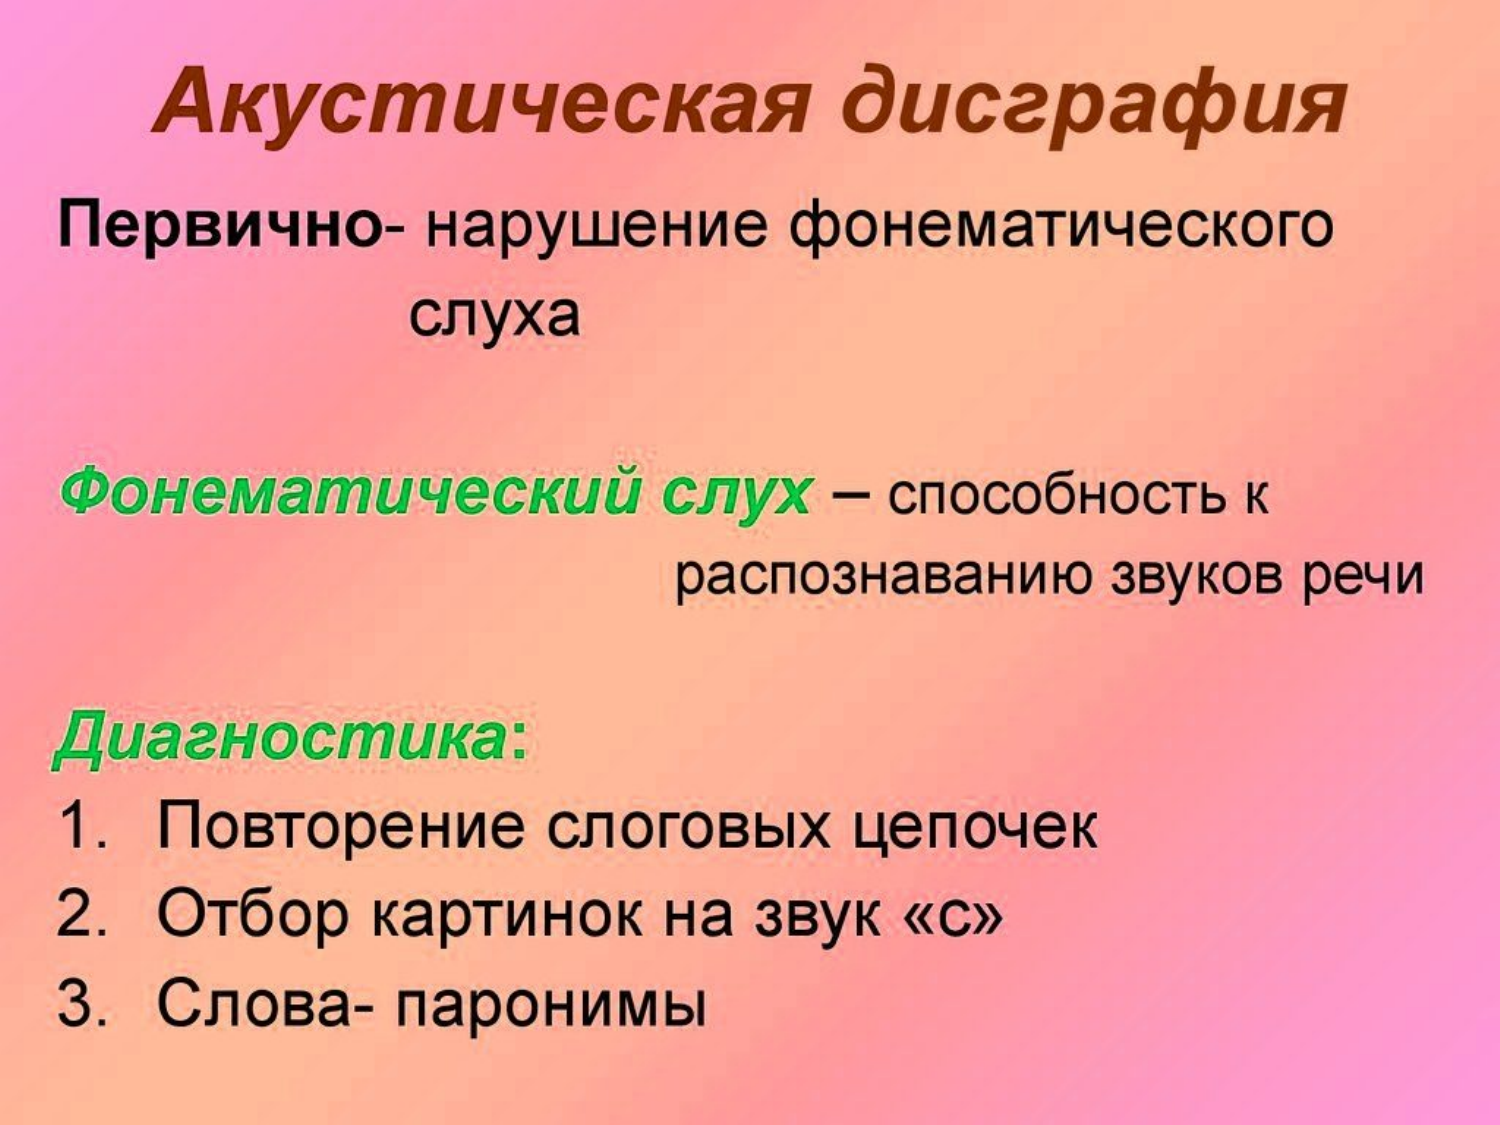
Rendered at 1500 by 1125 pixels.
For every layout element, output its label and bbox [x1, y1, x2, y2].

list [0, 0, 1500, 1125]
